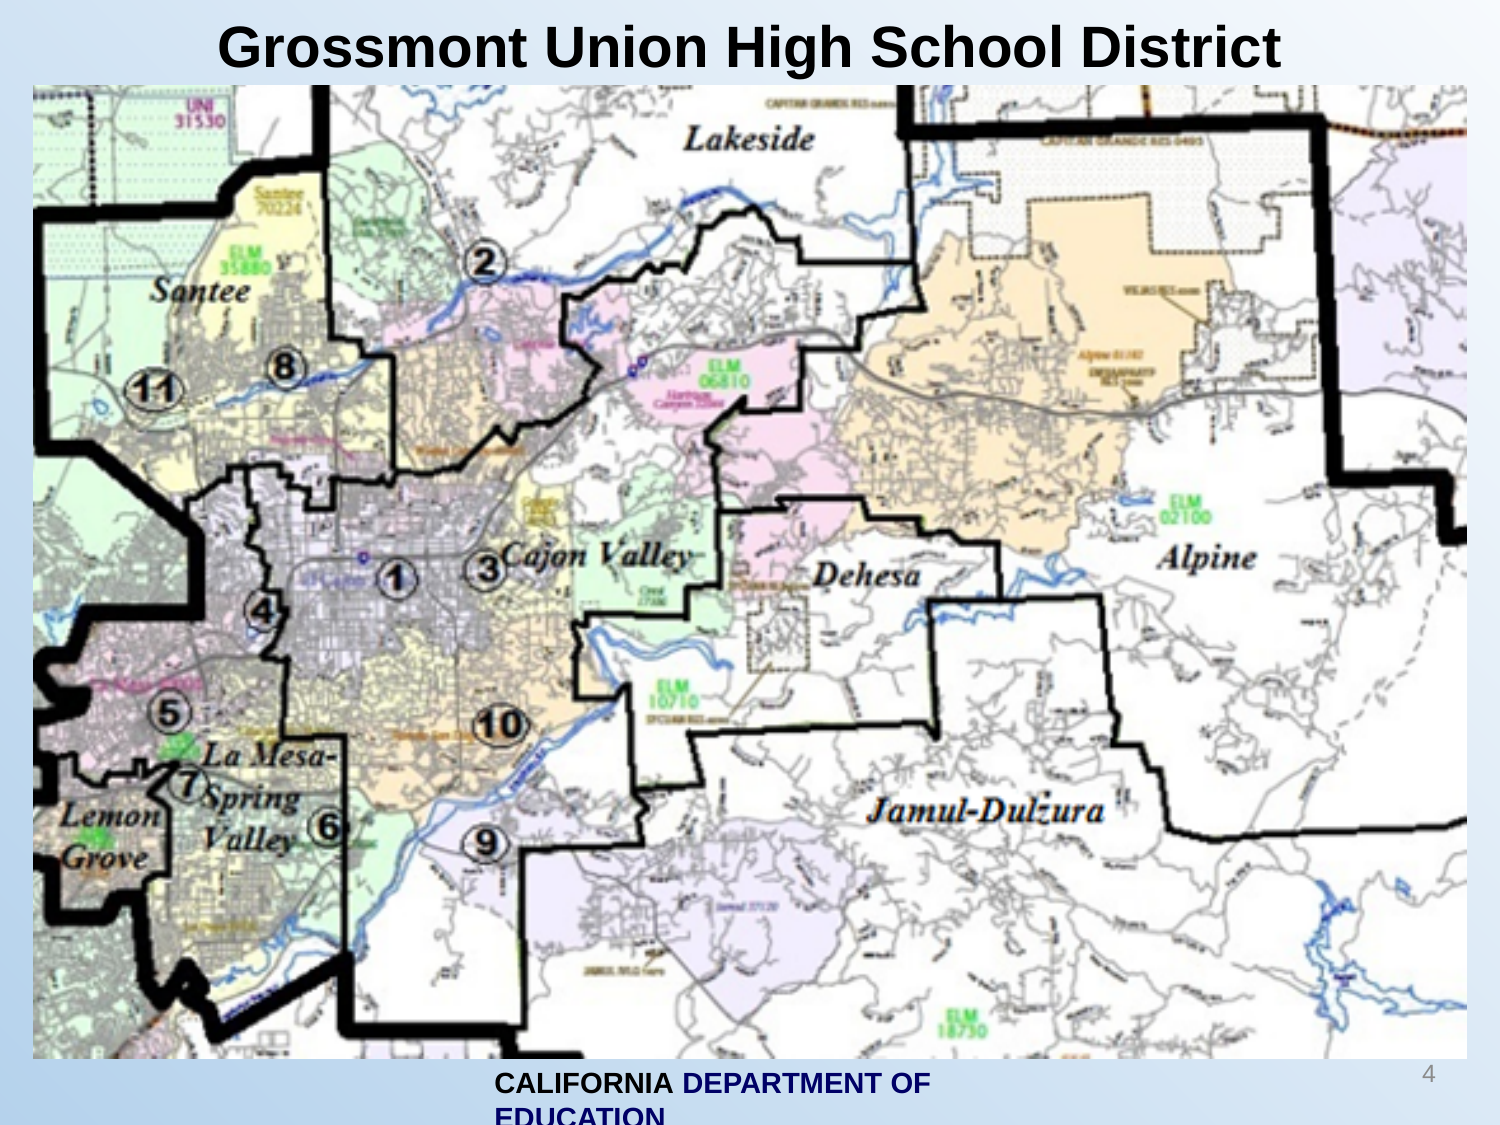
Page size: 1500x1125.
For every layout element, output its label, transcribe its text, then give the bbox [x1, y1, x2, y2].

title Grossmont Union High School District [0, 0, 1500, 157]
slide_number 4 [1113, 1059, 1451, 1103]
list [33, 85, 1467, 1059]
